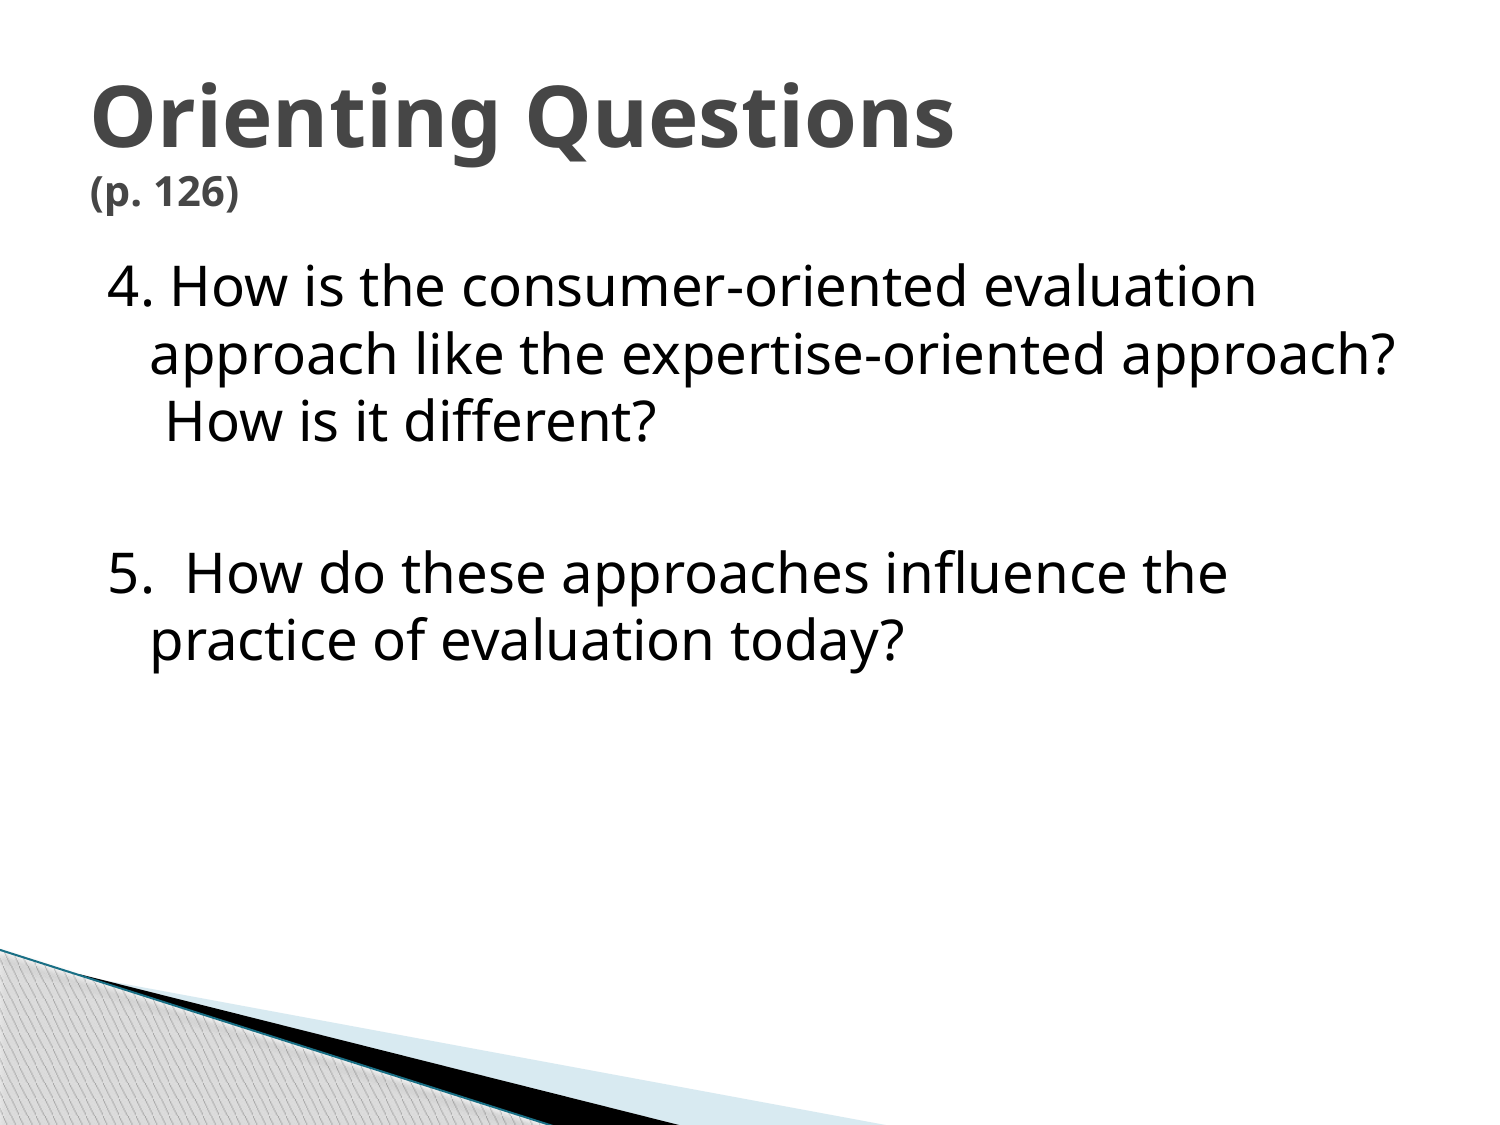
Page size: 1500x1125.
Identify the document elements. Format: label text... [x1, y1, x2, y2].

list 4. How is the consumer-oriented evaluation approach like the expertise-oriented approach? How is it different? 5. How do these approaches influence the practice of evaluation today? [74, 242, 1426, 986]
title Orienting Questions (p. 126) [75, 45, 1425, 233]
